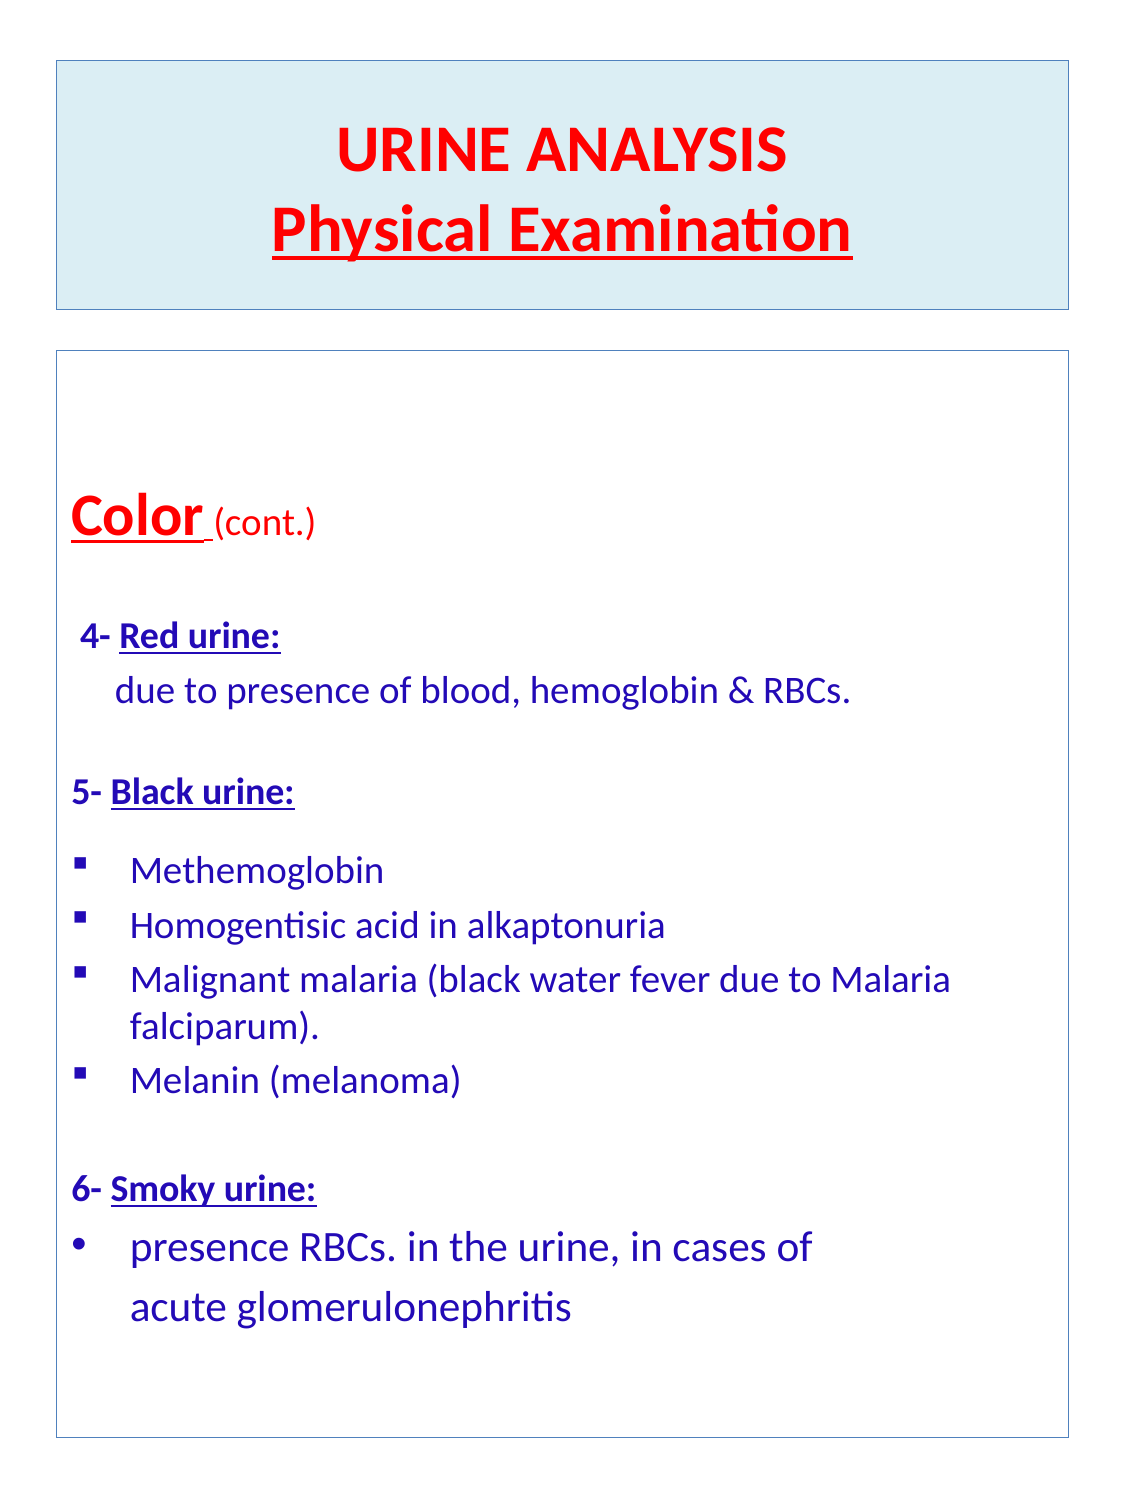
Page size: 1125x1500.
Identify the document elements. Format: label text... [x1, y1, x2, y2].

list Color (cont.) 4- Red urine: due to presence of blood, hemoglobin & RBCs. 5- Black urine: Methemoglobin Homogentisic acid in alkaptonuria Malignant malaria (black water fever due to Malaria falciparum). Melanin (melanoma) 6- Smoky urine: presence RBCs. in the urine, in cases of acute glomerulonephritis [56, 350, 1069, 1438]
title URINE ANALYSIS Physical Examination [56, 60, 1069, 310]
